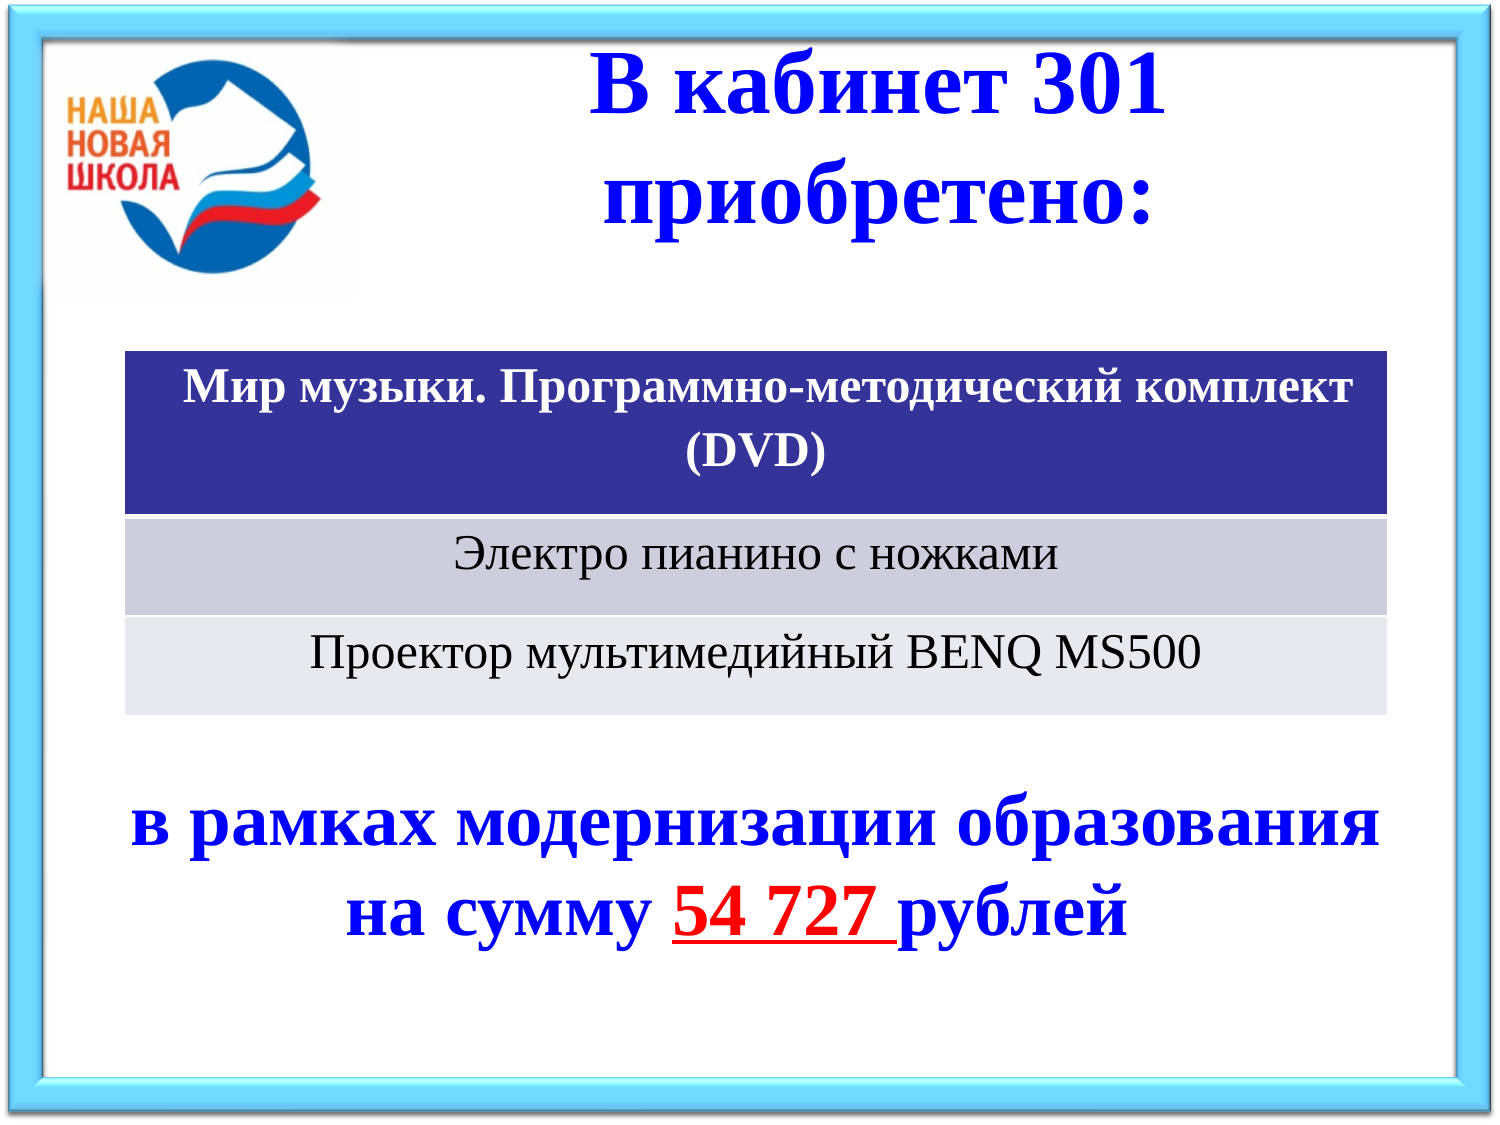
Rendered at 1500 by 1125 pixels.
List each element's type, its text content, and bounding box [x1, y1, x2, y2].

table_cell Проектор мультимедийный BENQ MS500 [125, 617, 1387, 715]
table_cell Электро пианино с ножками [125, 519, 1387, 615]
title В кабинет 301 приобретено: [324, 0, 1435, 154]
subtitle в рамках модернизации образования на сумму 54 727 рублей [88, 763, 1424, 981]
picture [29, 30, 360, 303]
table_header Мир музыки. Программно-методический комплект (DVD) [125, 351, 1387, 514]
